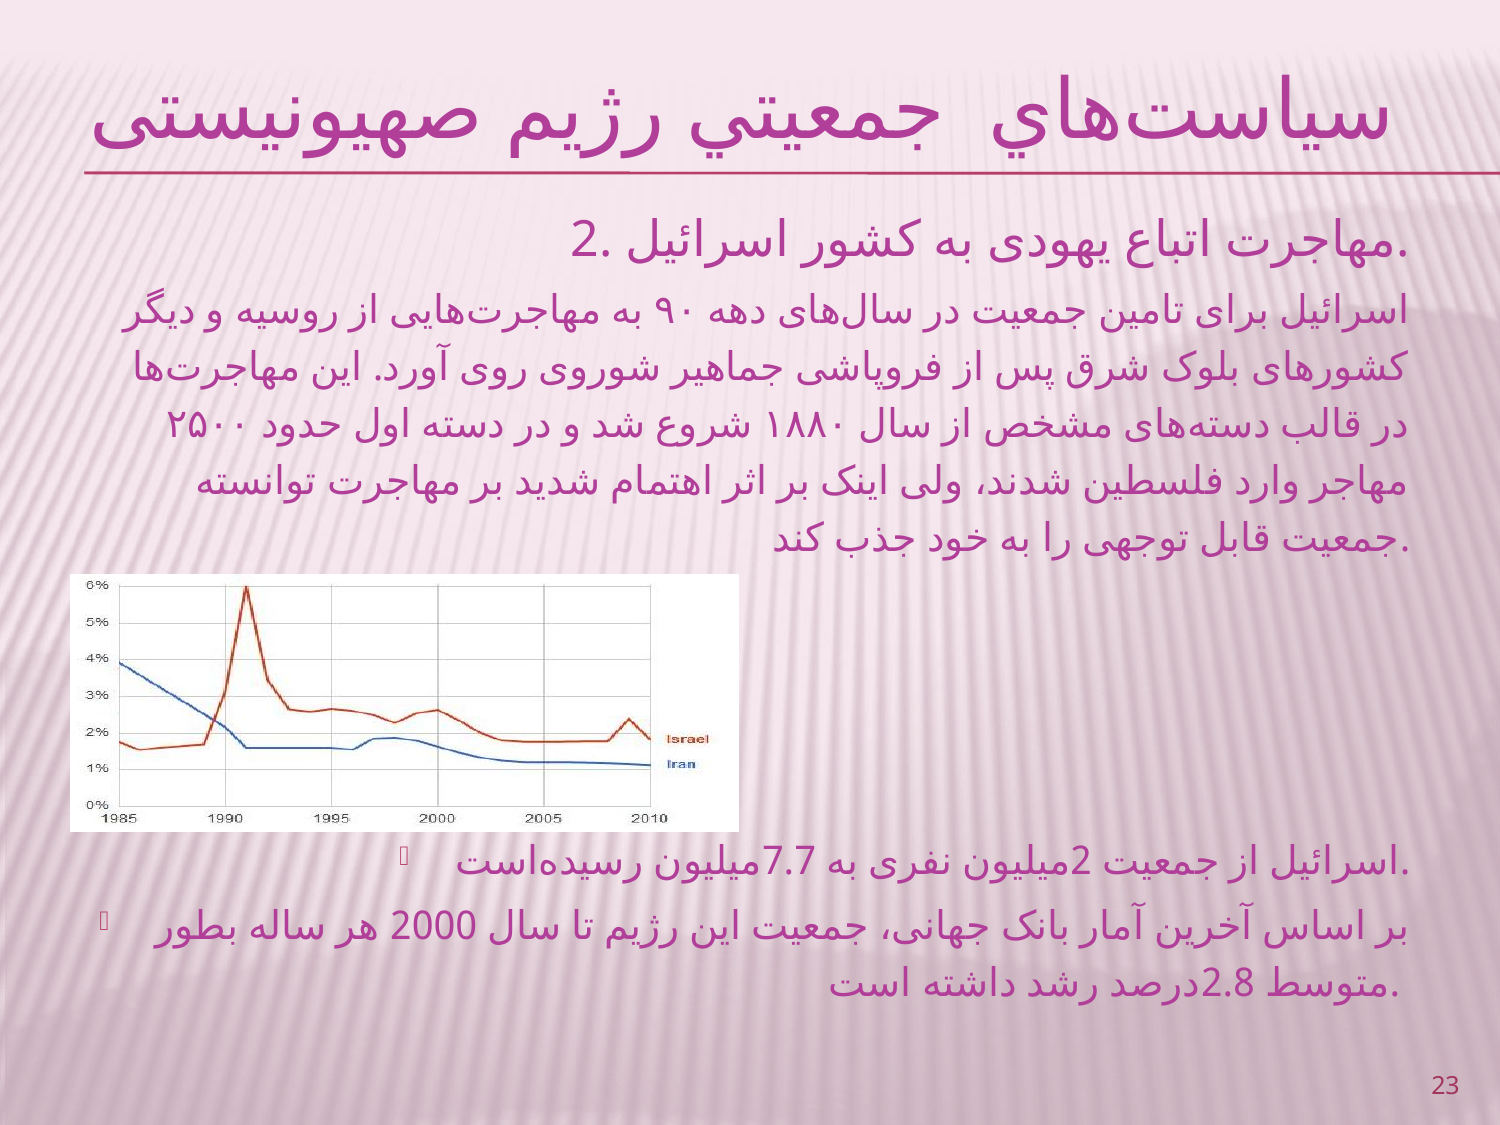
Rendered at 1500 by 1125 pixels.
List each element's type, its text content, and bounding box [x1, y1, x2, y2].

list 2. مهاجرت اتباع یهودی به کشور اسرائیل. اسرائیل برای تامین جمعیت در سال‌های دهه ۹۰ به مهاجرت‌هایی از روسیه و دیگر کشورهای بلوک شرق پس از فروپاشی جماهیر شوروی روی آورد. این مهاجرت‌ها در قالب دسته‌های مشخص از سال ۱۸۸۰ شروع شد و در دسته اول حدود ۲۵۰۰ مهاجر وارد فلسطین شدند، ولی اینک بر اثر اهتمام شدید بر مهاجرت توانسته جمعیت قابل توجهی را به خود جذب کند. اسرائیل از جمعیت 2میلیون نفری به 7.7میلیون رسیده‌است. بر اساس آخرین آمار بانک جهانی، جمعیت این رژیم تا سال 2000 هر ساله بطور متوسط 2.8درصد رشد داشته است. [75, 187, 1425, 1094]
picture [70, 573, 739, 833]
slide_number 23 [1350, 1061, 1475, 1103]
title سياست‌هاي جمعيتي رژیم صهیونیستی [75, 0, 1425, 187]
